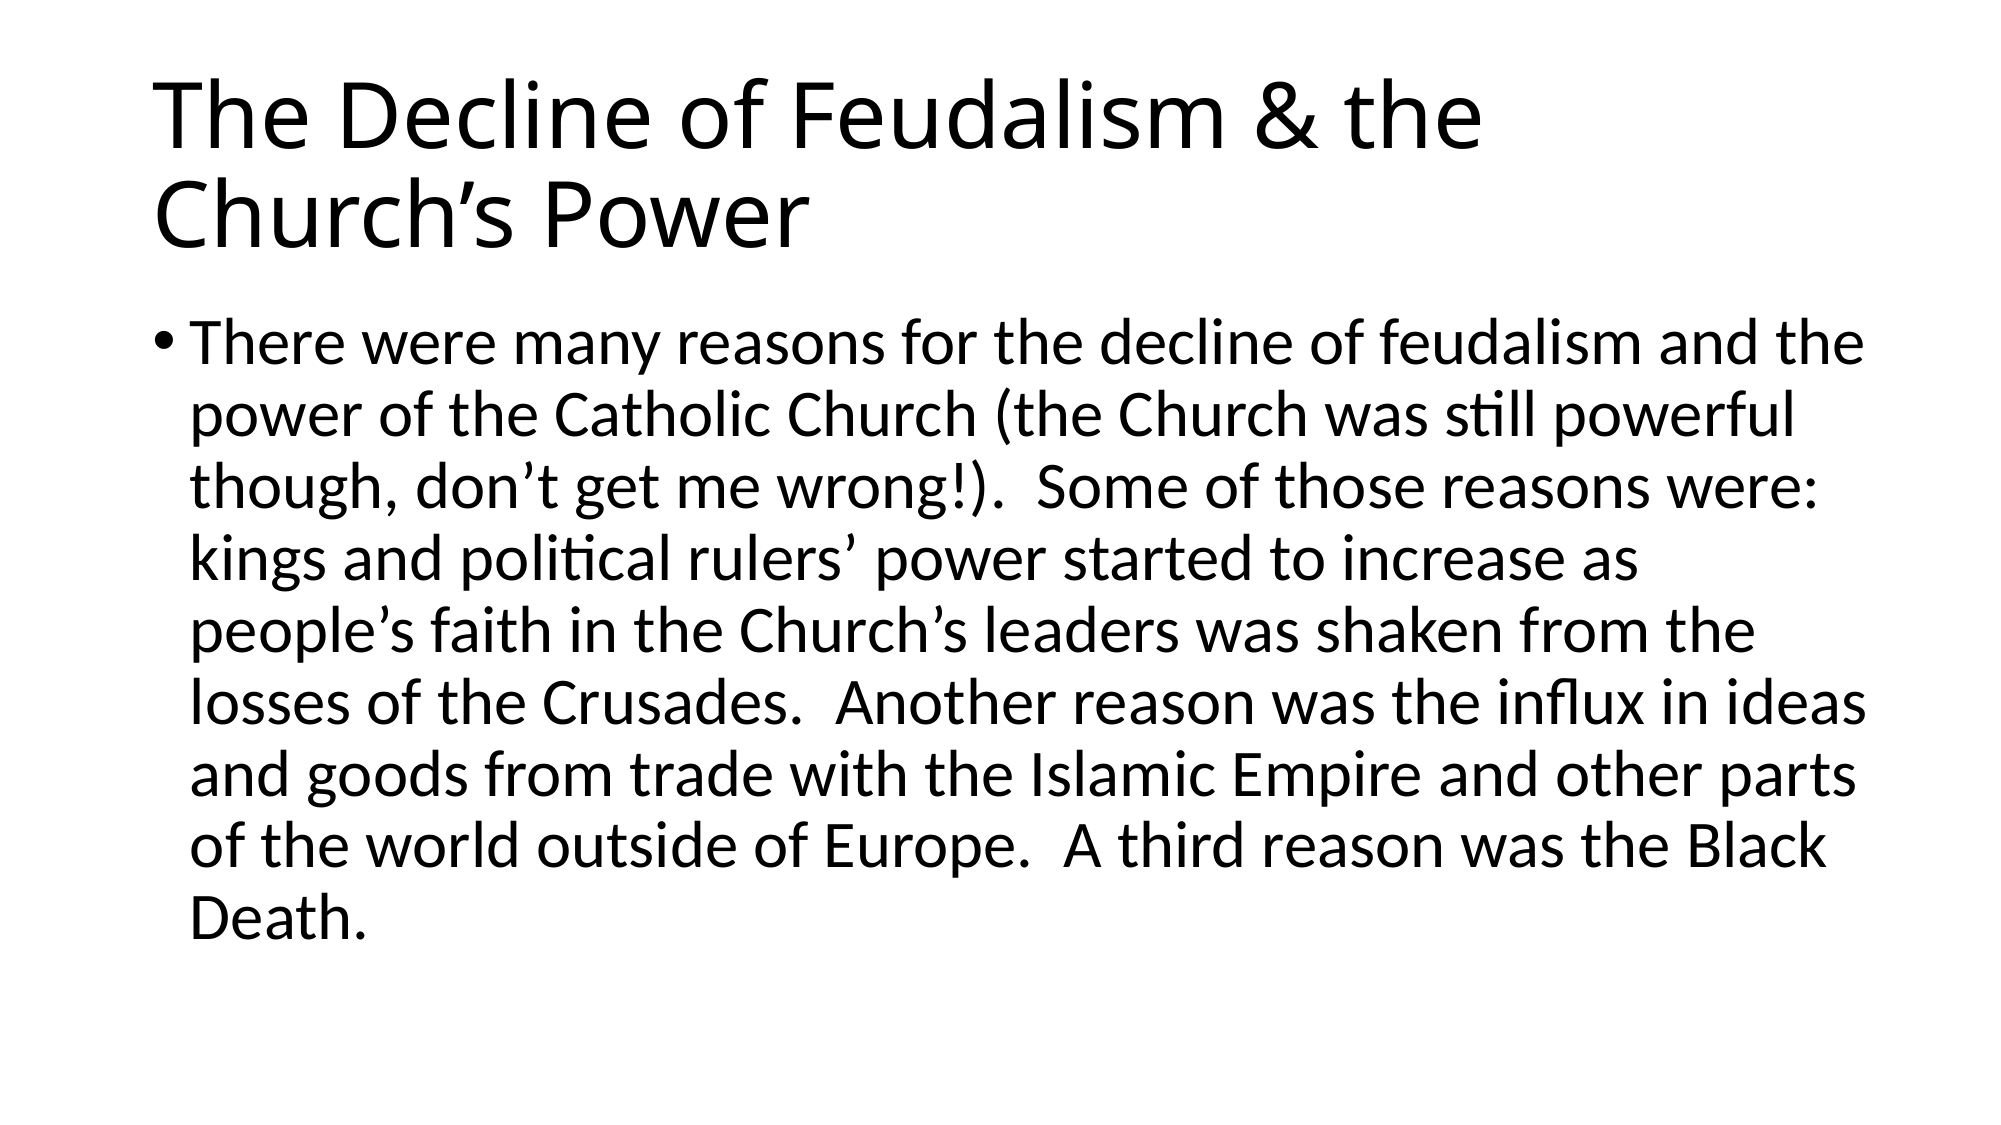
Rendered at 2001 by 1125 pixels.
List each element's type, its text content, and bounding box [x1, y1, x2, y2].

list There were many reasons for the decline of feudalism and the power of the Catholic Church (the Church was still powerful though, don’t get me wrong!). Some of those reasons were: kings and political rulers’ power started to increase as people’s faith in the Church’s leaders was shaken from the losses of the Crusades. Another reason was the influx in ideas and goods from trade with the Islamic Empire and other parts of the world outside of Europe. A third reason was the Black Death. [137, 299, 1889, 1046]
title The Decline of Feudalism & the Church’s Power [137, 59, 1863, 278]
